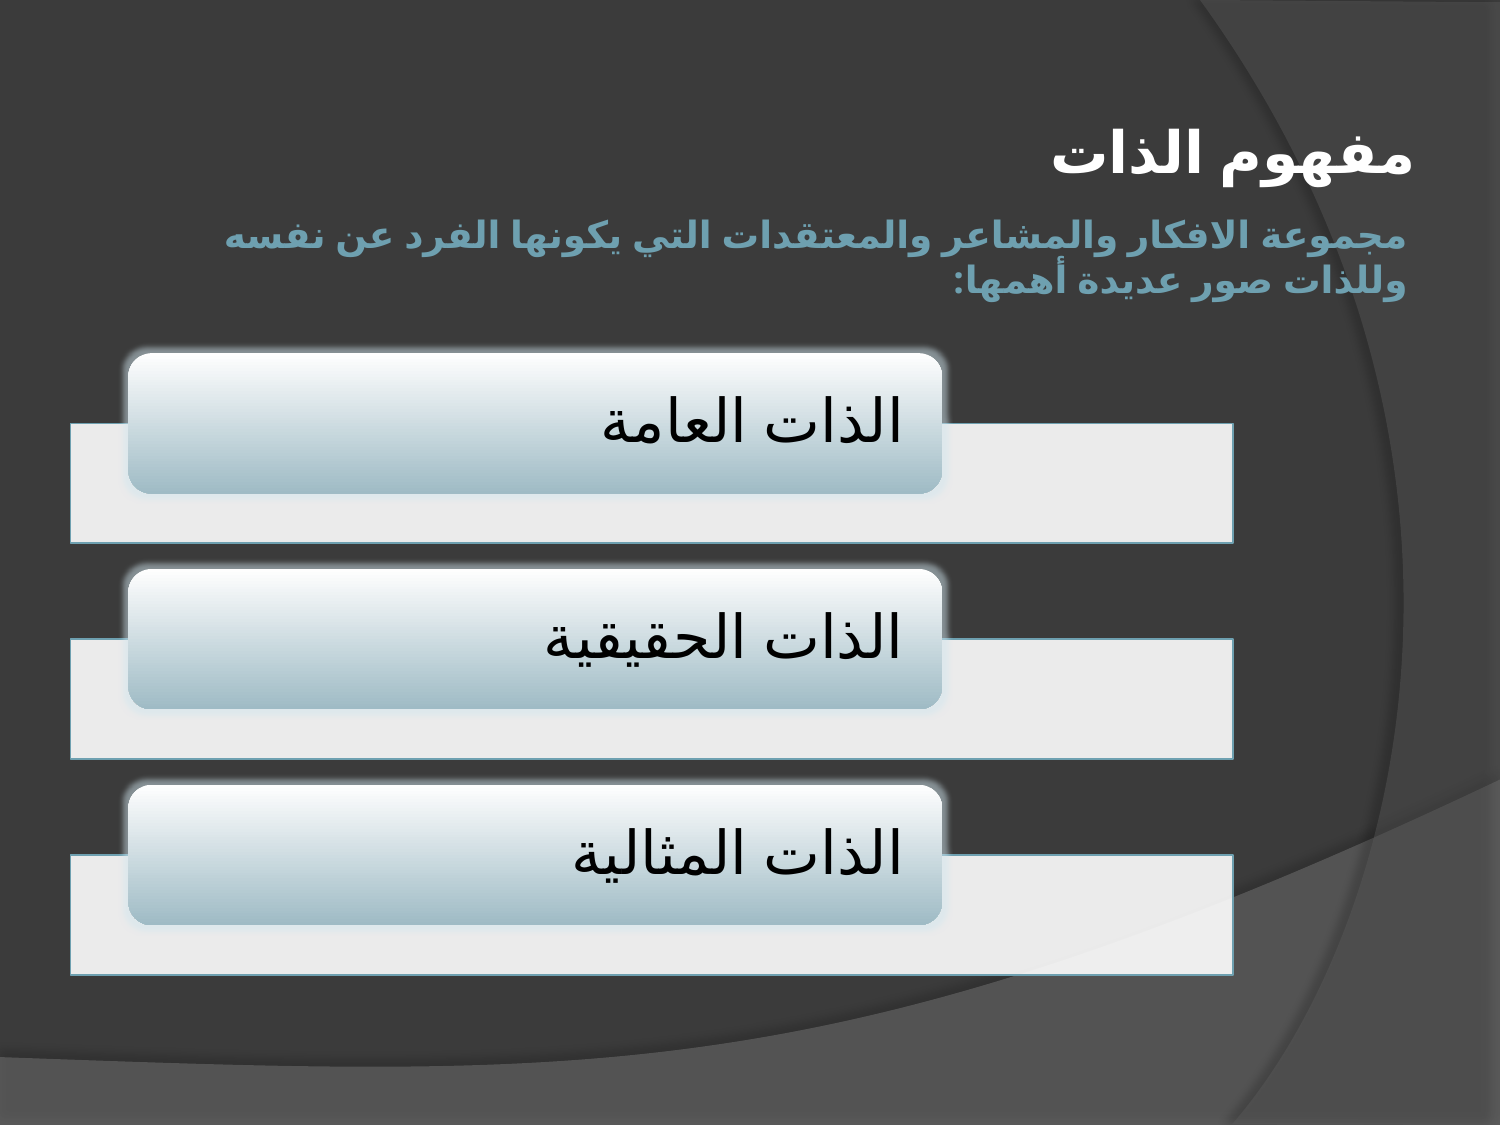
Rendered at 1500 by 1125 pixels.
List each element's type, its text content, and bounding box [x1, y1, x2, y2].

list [70, 351, 1234, 977]
title مجموعة الافكار والمشاعر والمعتقدات التي يكونها الفرد عن نفسه وللذات صور عديدة أهمها: [187, 210, 1416, 331]
list مفهوم الذات [972, 35, 1423, 186]
